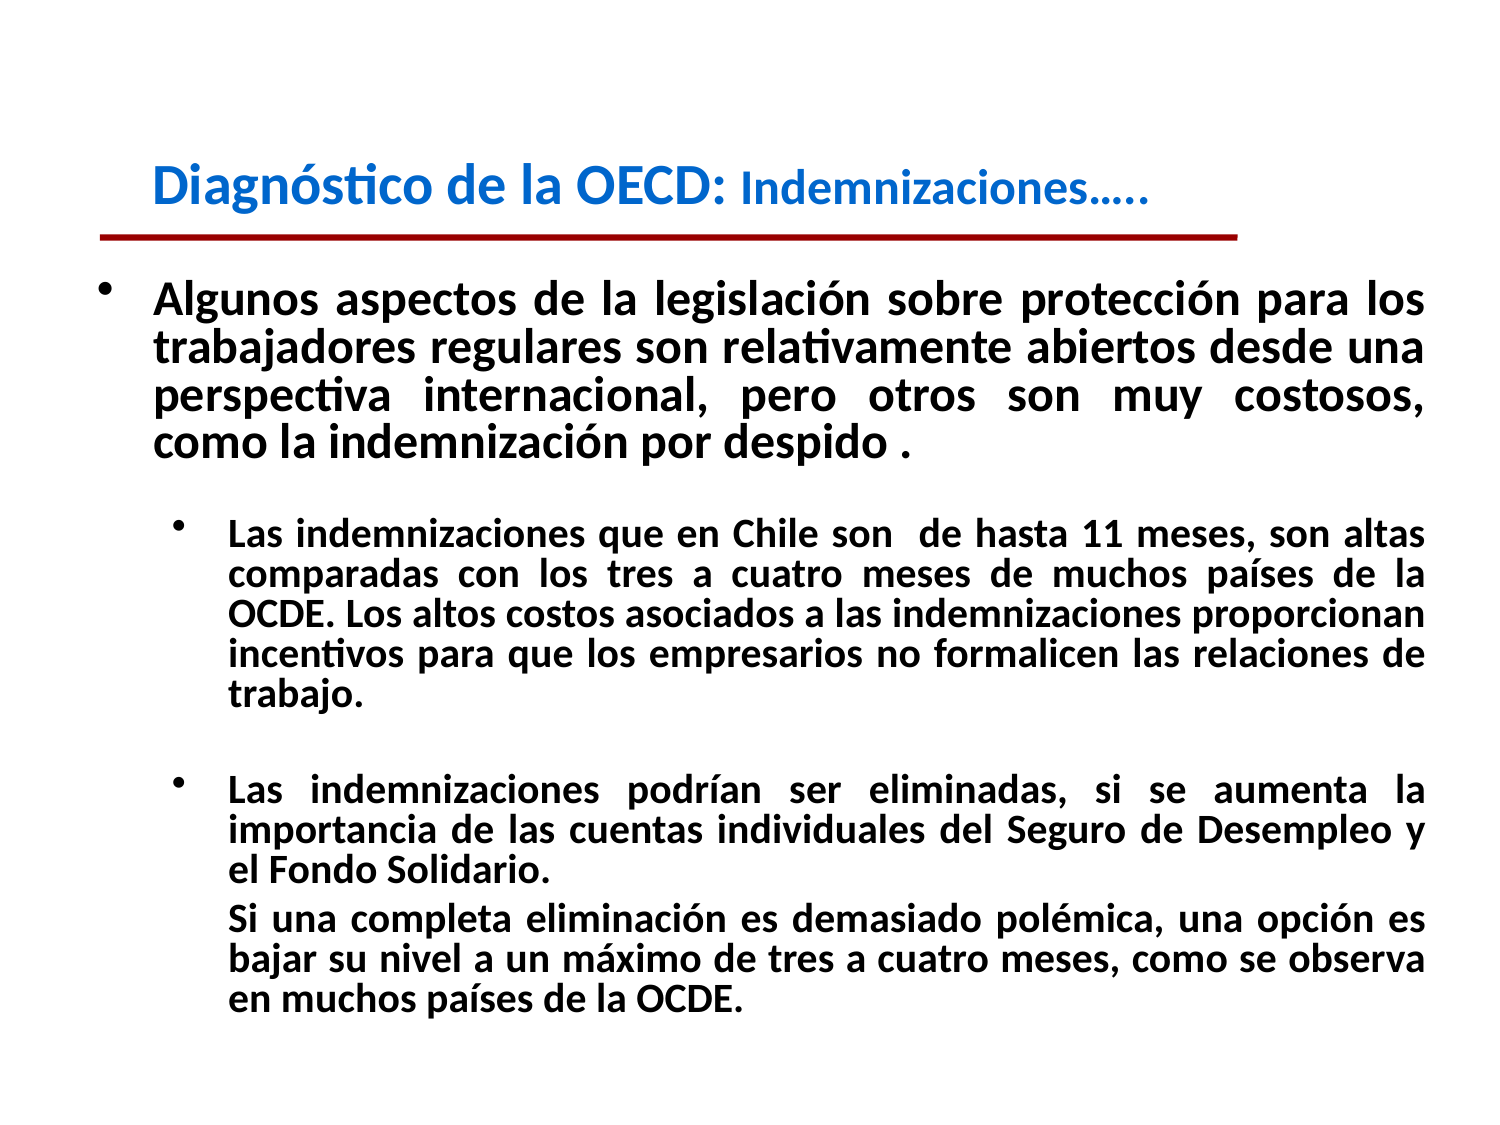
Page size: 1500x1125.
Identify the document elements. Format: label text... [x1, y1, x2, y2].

text_box Diagnóstico de la OECD: Indemnizaciones….. [137, 125, 1350, 238]
text_box Algunos aspectos de la legislación sobre protección para los trabajadores regulares son relativamente abiertos desde una perspectiva internacional, pero otros son muy costosos, como la indemnización por despido . Las indemnizaciones que en Chile son de hasta 11 meses, son altas comparadas con los tres a cuatro meses de muchos países de la OCDE. Los altos costos asociados a las indemnizaciones proporcionan incentivos para que los empresarios no formalicen las relaciones de trabajo. Las indemnizaciones podrían ser eliminadas, si se aumenta la importancia de las cuentas individuales del Seguro de Desempleo y el Fondo Solidario. Si una completa eliminación es demasiado polémica, una opción es bajar su nivel a un máximo de tres a cuatro meses, como se observa en muchos países de la OCDE. [82, 269, 1442, 1067]
